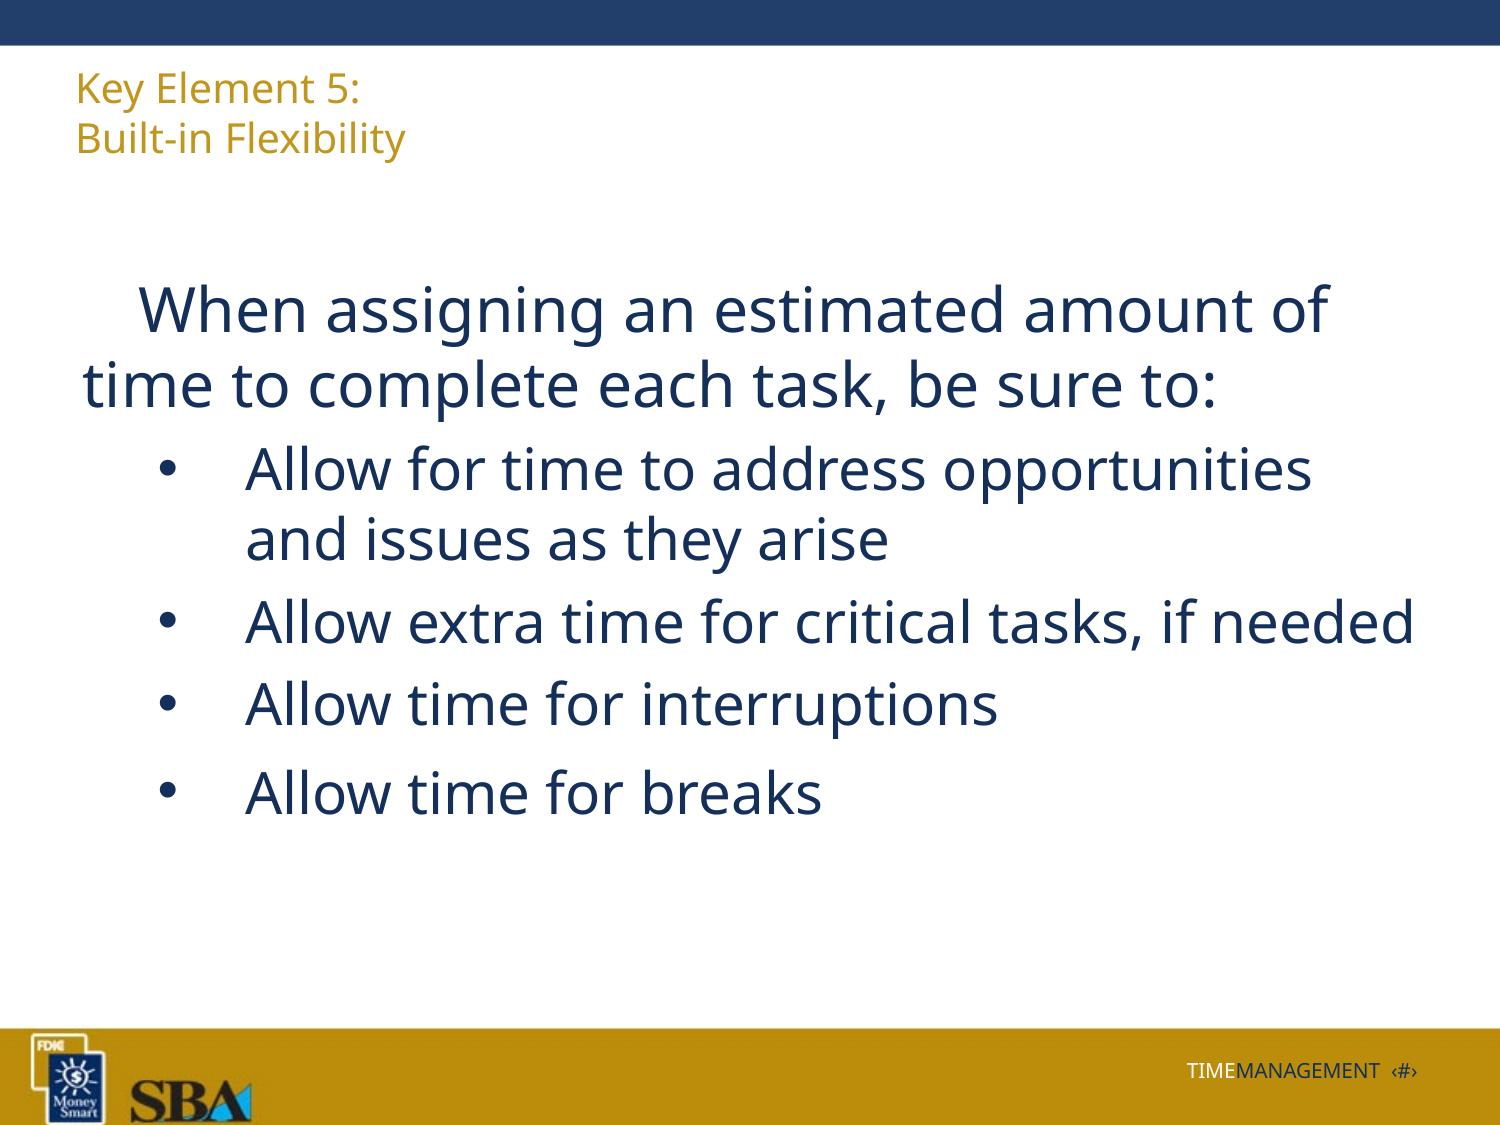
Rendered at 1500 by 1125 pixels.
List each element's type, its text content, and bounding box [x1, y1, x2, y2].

title Key Element 5: Built-in Flexibility [74, 61, 1426, 163]
text_box When assigning an estimated amount of time to complete each task, be sure to: Allow for time to address opportunities and issues as they arise Allow extra time for critical tasks, if needed Allow time for interruptions Allow time for breaks [74, 262, 1425, 835]
picture [0, 0, 1500, 1125]
